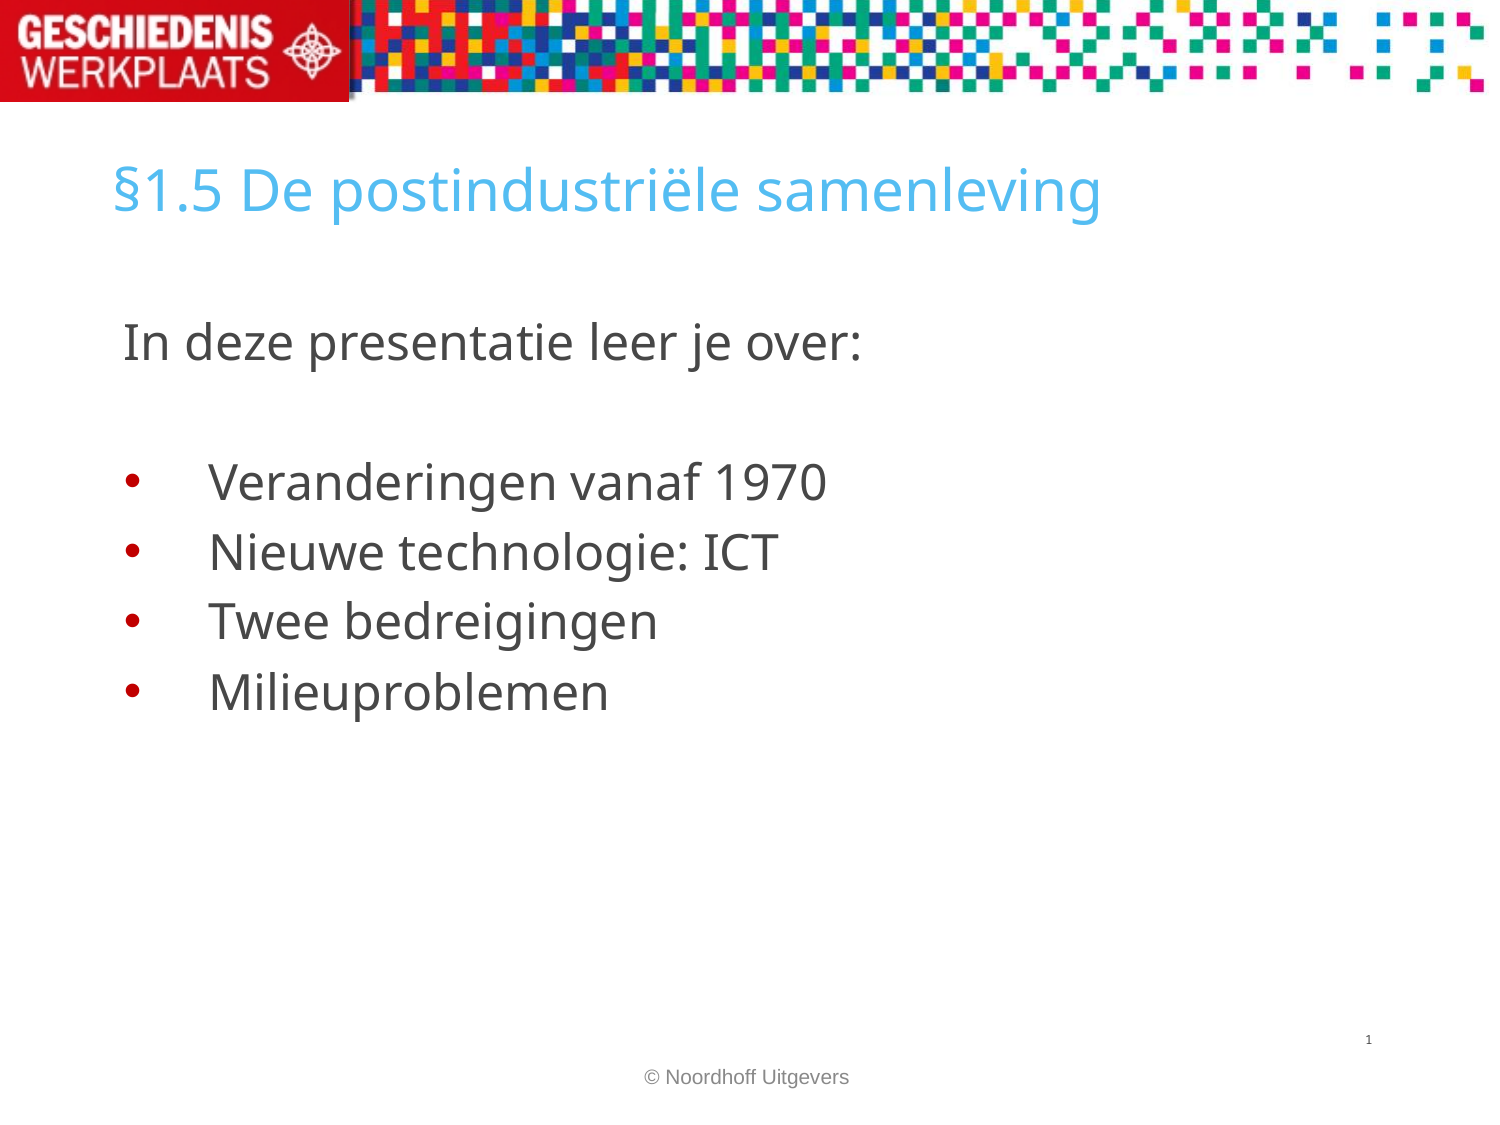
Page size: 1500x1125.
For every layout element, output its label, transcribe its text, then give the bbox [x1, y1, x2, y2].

picture [0, 0, 1500, 1125]
text_box © Noordhoff Uitgevers [512, 1045, 988, 1106]
title §1.5 De postindustriële samenleving [112, 145, 1401, 256]
list In deze presentatie leer je over: Veranderingen vanaf 1970 Nieuwe technologie: ICT Twee bedreigingen Milieuproblemen [123, 302, 1421, 988]
slide_number 1 [1325, 1025, 1388, 1063]
